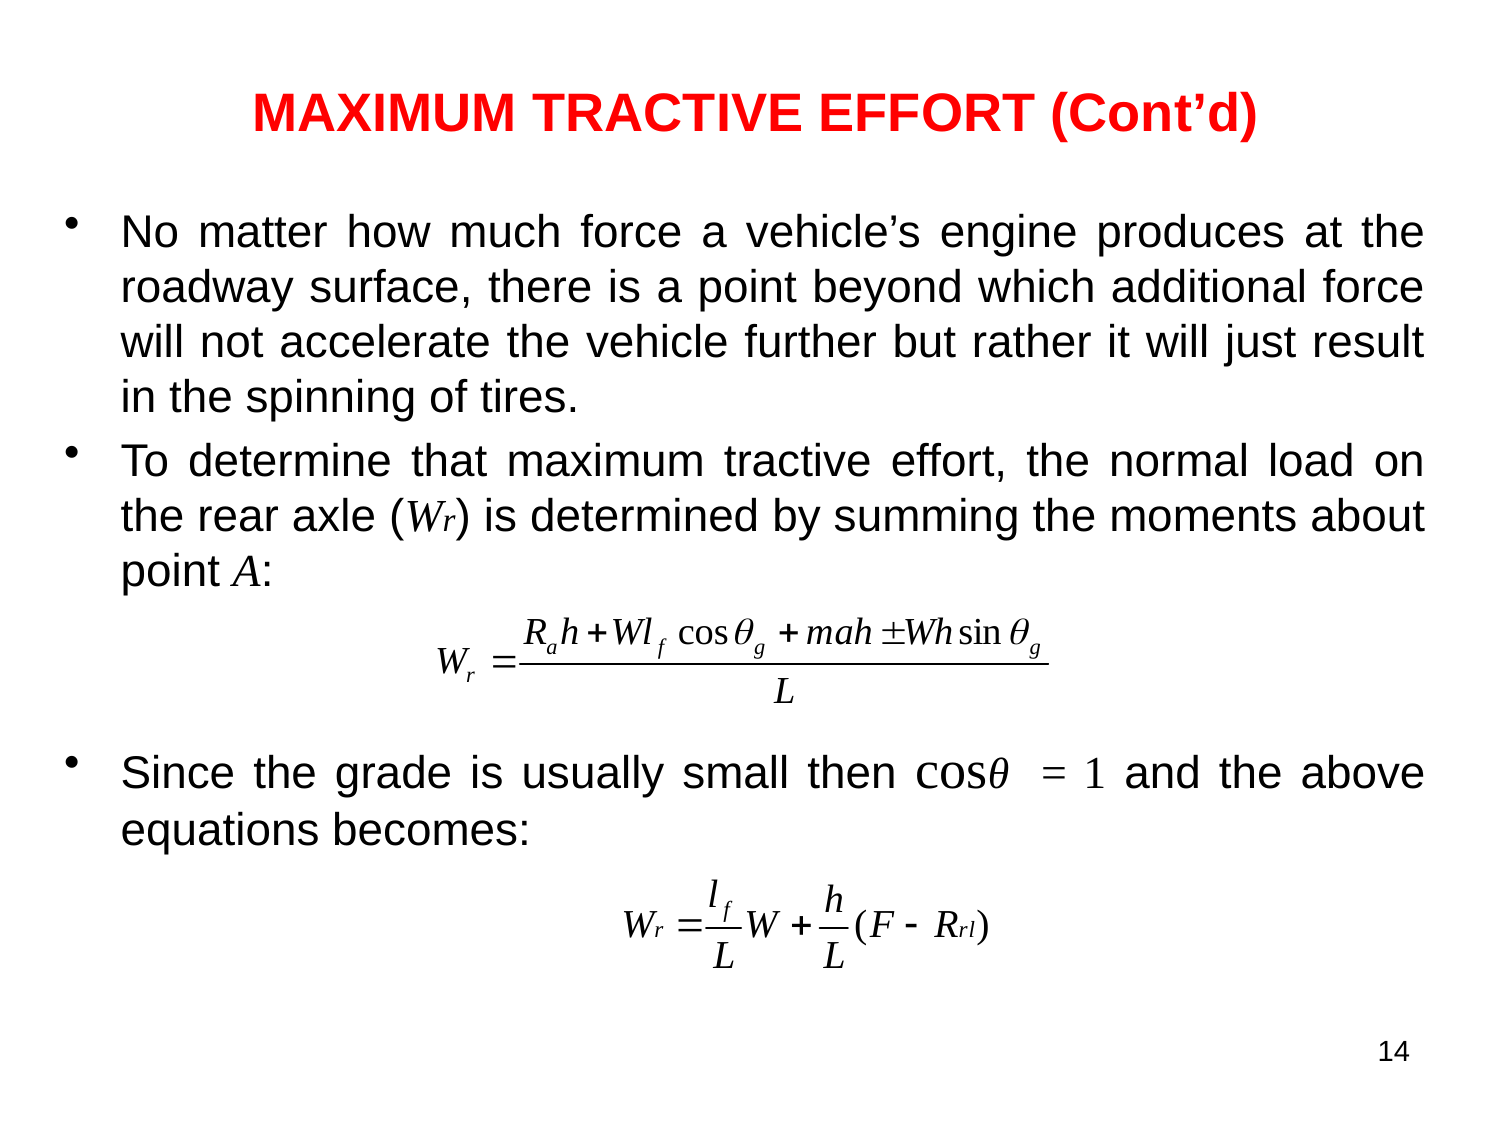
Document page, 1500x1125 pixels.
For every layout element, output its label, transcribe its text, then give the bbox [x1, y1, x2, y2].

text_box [618, 868, 998, 978]
text_box 14 [1074, 1024, 1425, 1103]
text_box No matter how much force a vehicle’s engine produces at the roadway surface, there is a point beyond which additional force will not accelerate the vehicle further but rather it will just result in the spinning of tires. To determine that maximum tractive effort, the normal load on the rear axle (Wr) is determined by summing the moments about point A: Since the grade is usually small then cosθ = 1 and the above equations becomes: [49, 194, 1441, 890]
title MAXIMUM TRACTIVE EFFORT (Cont’d) [41, 42, 1471, 177]
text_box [432, 606, 1058, 712]
